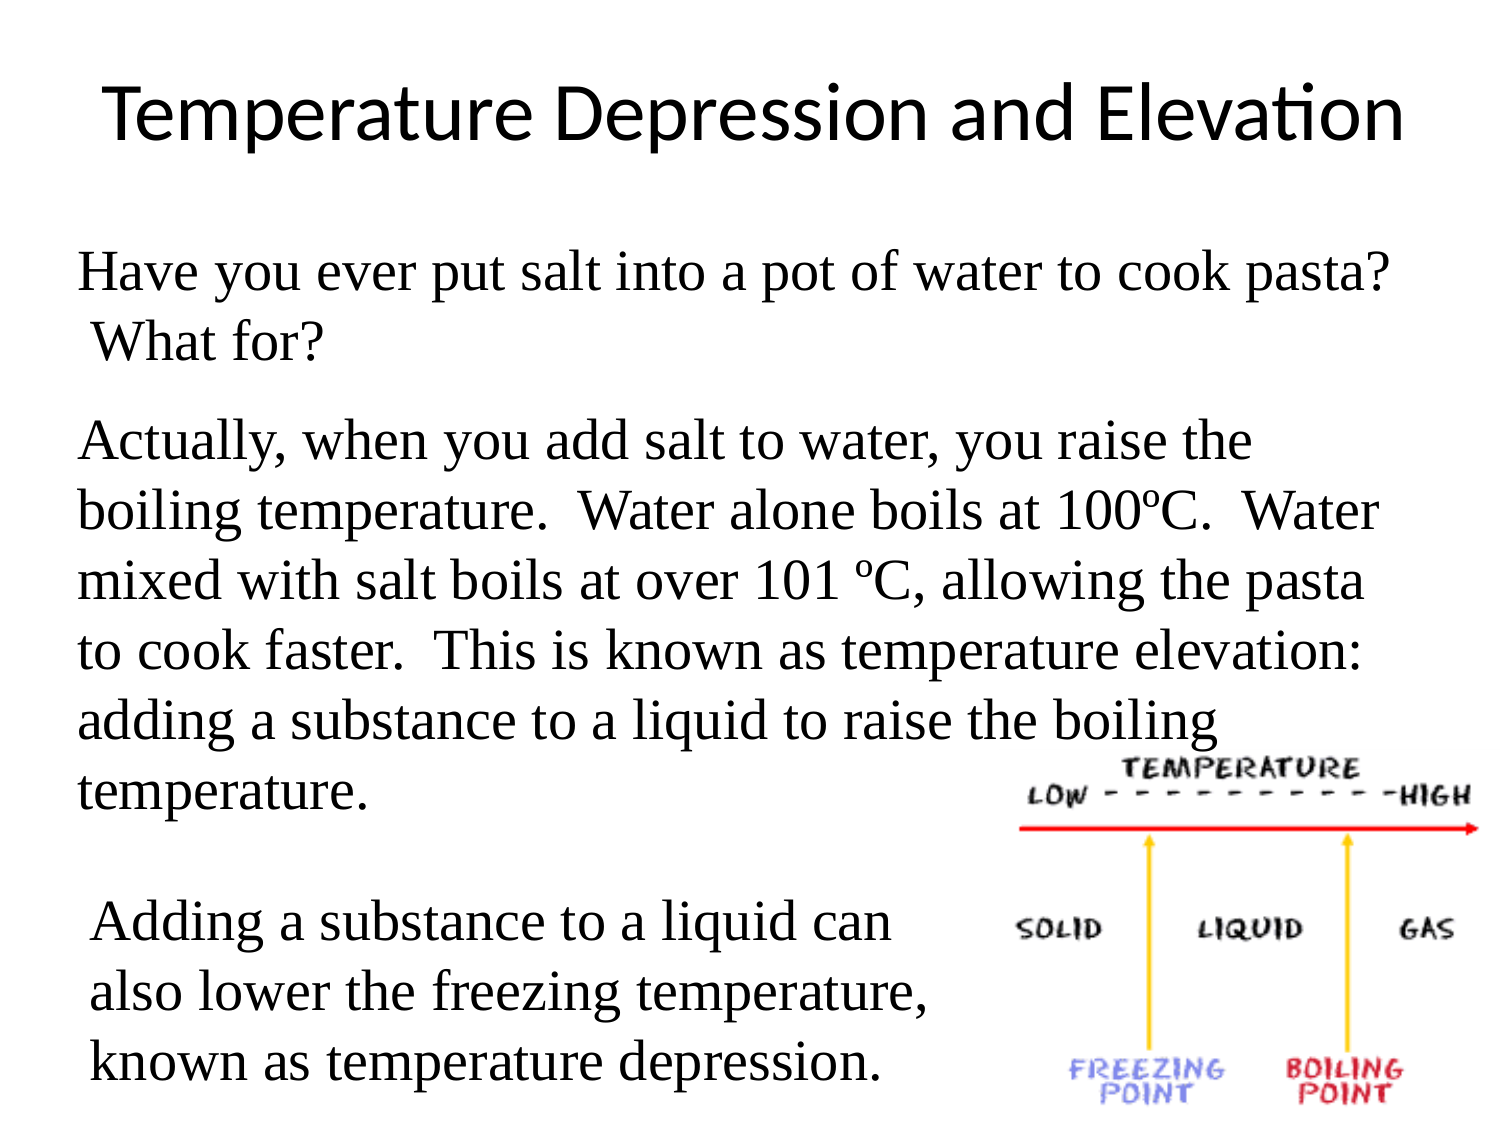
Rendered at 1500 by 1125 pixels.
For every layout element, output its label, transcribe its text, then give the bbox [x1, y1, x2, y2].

text_box Adding a substance to a liquid can also lower the freezing temperature, known as temperature depression. [74, 875, 988, 1100]
text_box Have you ever put salt into a pot of water to cook pasta? What for? Actually, when you add salt to water, you raise the boiling temperature. Water alone boils at 100ºC. Water mixed with salt boils at over 101 ºC, allowing the pasta to cook faster. This is known as temperature elevation: adding a substance to a liquid to raise the boiling temperature. [62, 224, 1413, 829]
picture [998, 748, 1500, 1124]
text_box Temperature Depression and Elevation [86, 50, 1422, 165]
